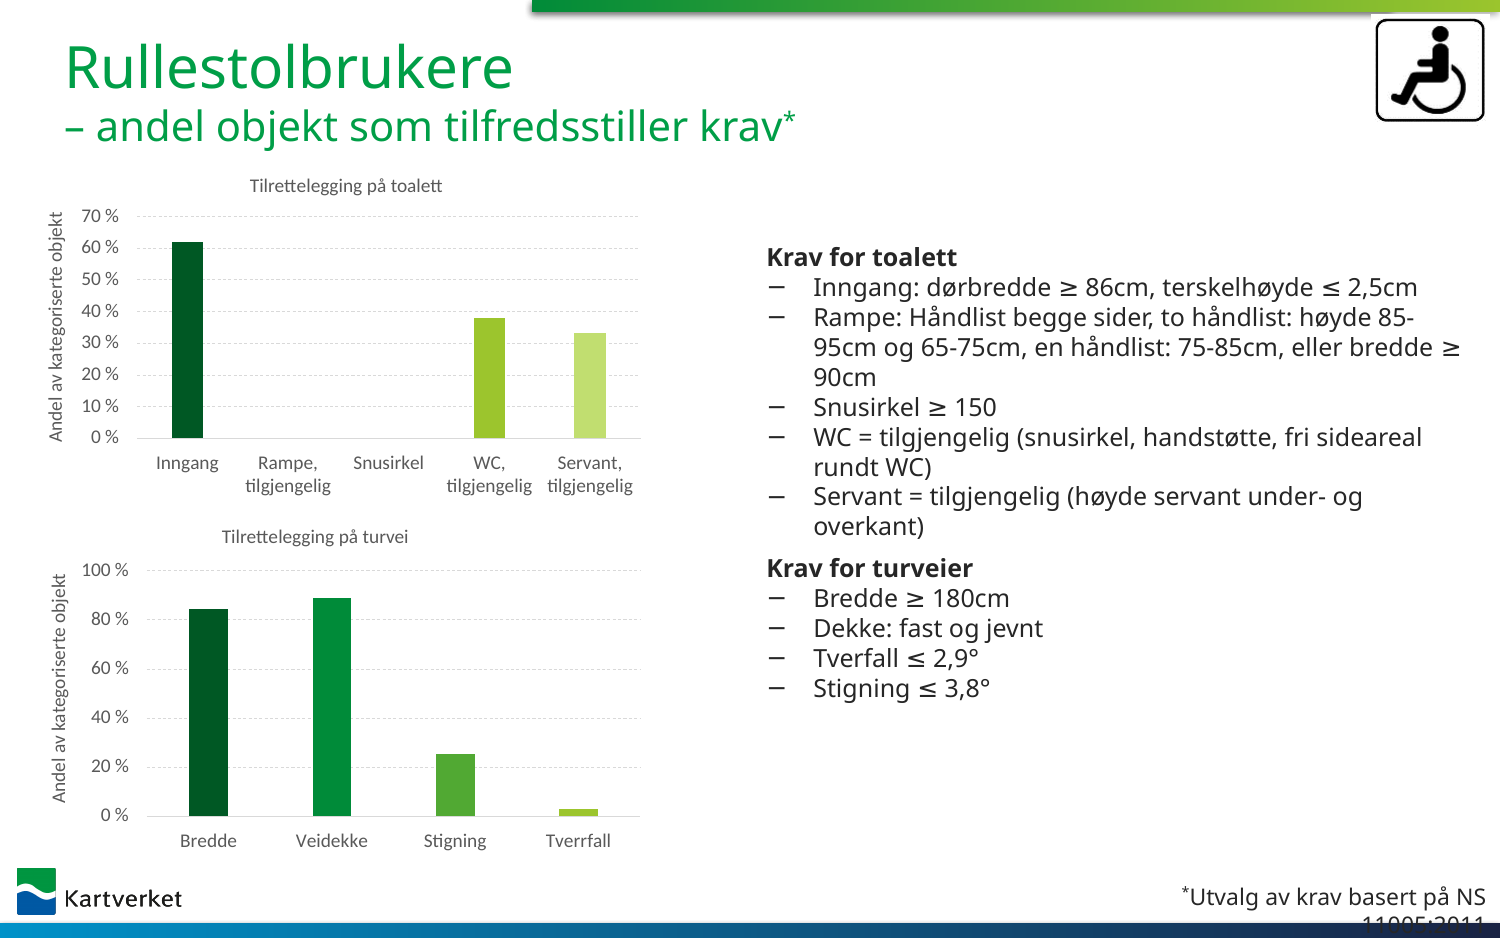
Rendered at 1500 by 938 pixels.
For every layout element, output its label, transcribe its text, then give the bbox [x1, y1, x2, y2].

picture [1371, 13, 1491, 127]
text_box Krav for toalett Inngang: dørbredde ≥ 86cm, terskelhøyde ≤ 2,5cm Rampe: Håndlist begge sider, to håndlist: høyde 85-95cm og 65-75cm, en håndlist: 75-85cm, eller bredde ≥ 90cm Snusirkel ≥ 150 WC = tilgjengelig (snusirkel, handstøtte, fri sideareal rundt WC) Servant = tilgjengelig (høyde servant under- og overkant) [751, 234, 1483, 545]
picture [41, 166, 652, 505]
picture [41, 520, 652, 859]
text_box Rullestolbrukere – andel objekt som tilfredsstiller krav* [49, 14, 1431, 158]
text_box *Utvalg av krav basert på NS 11005:2011 [1068, 873, 1500, 938]
text_box Krav for turveier Bredde ≥ 180cm Dekke: fast og jevnt Tverfall ≤ 2,9° Stigning ≤ 3,8° [751, 545, 1483, 710]
